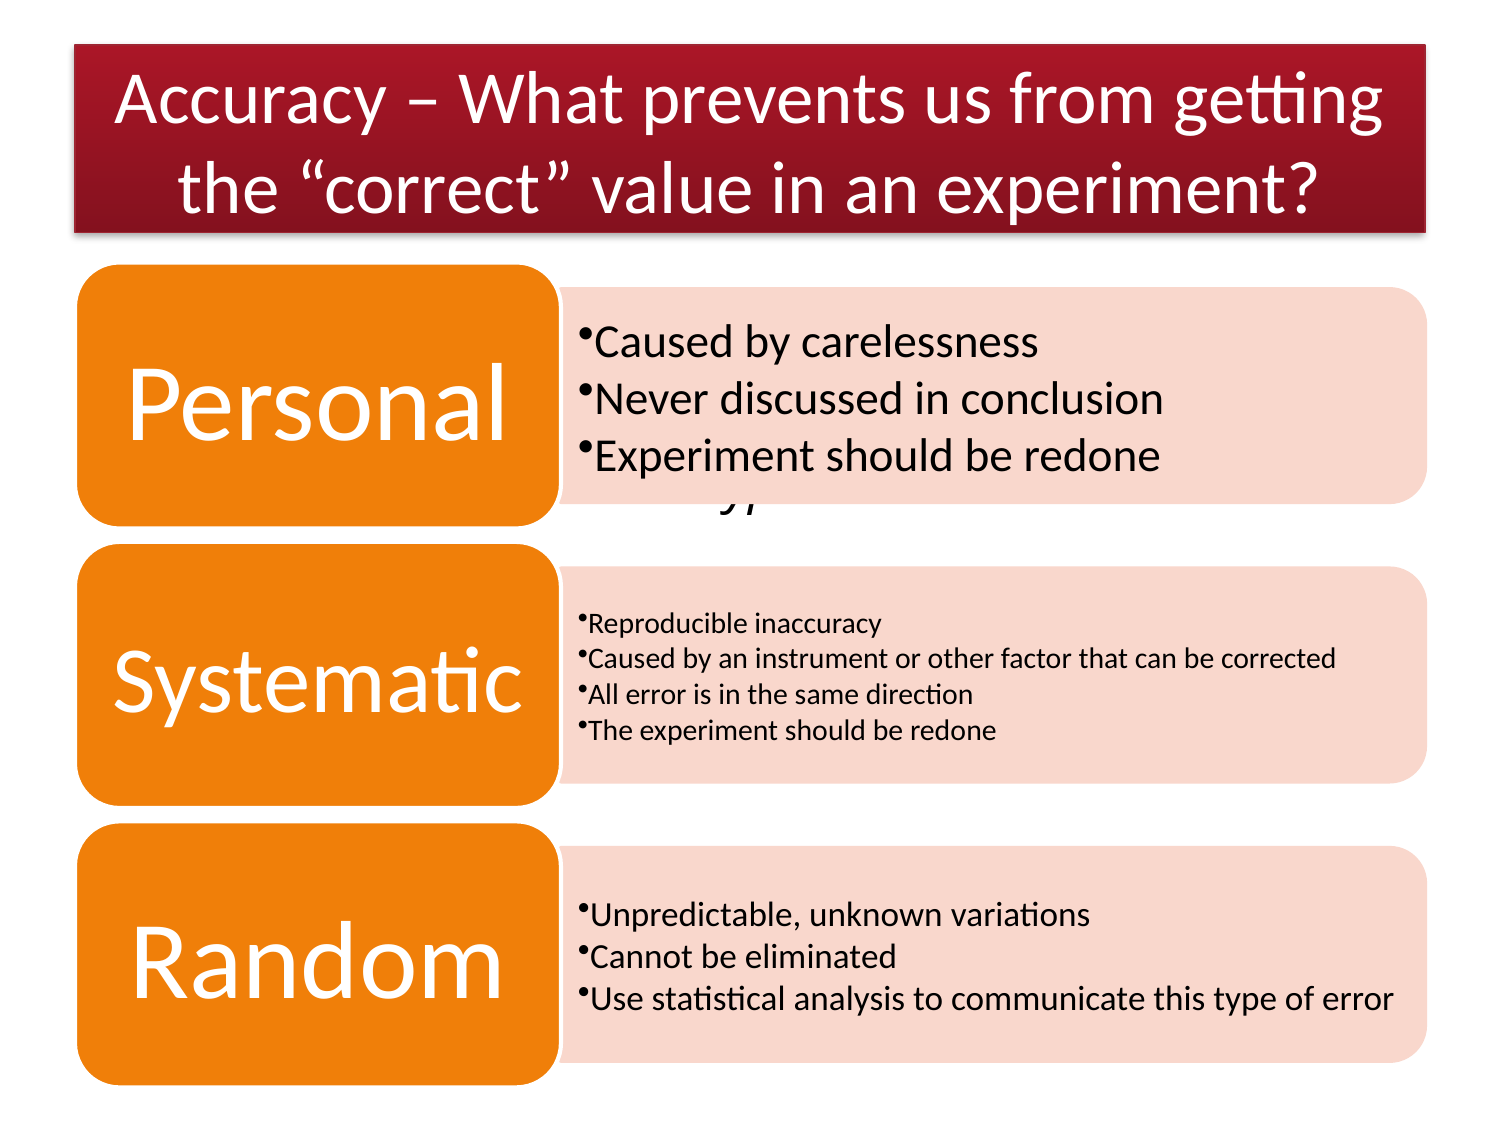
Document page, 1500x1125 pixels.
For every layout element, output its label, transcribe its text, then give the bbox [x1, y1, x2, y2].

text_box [74, 262, 1426, 1088]
title Accuracy – What prevents us from getting the “correct” value in an experiment? [74, 44, 1426, 233]
